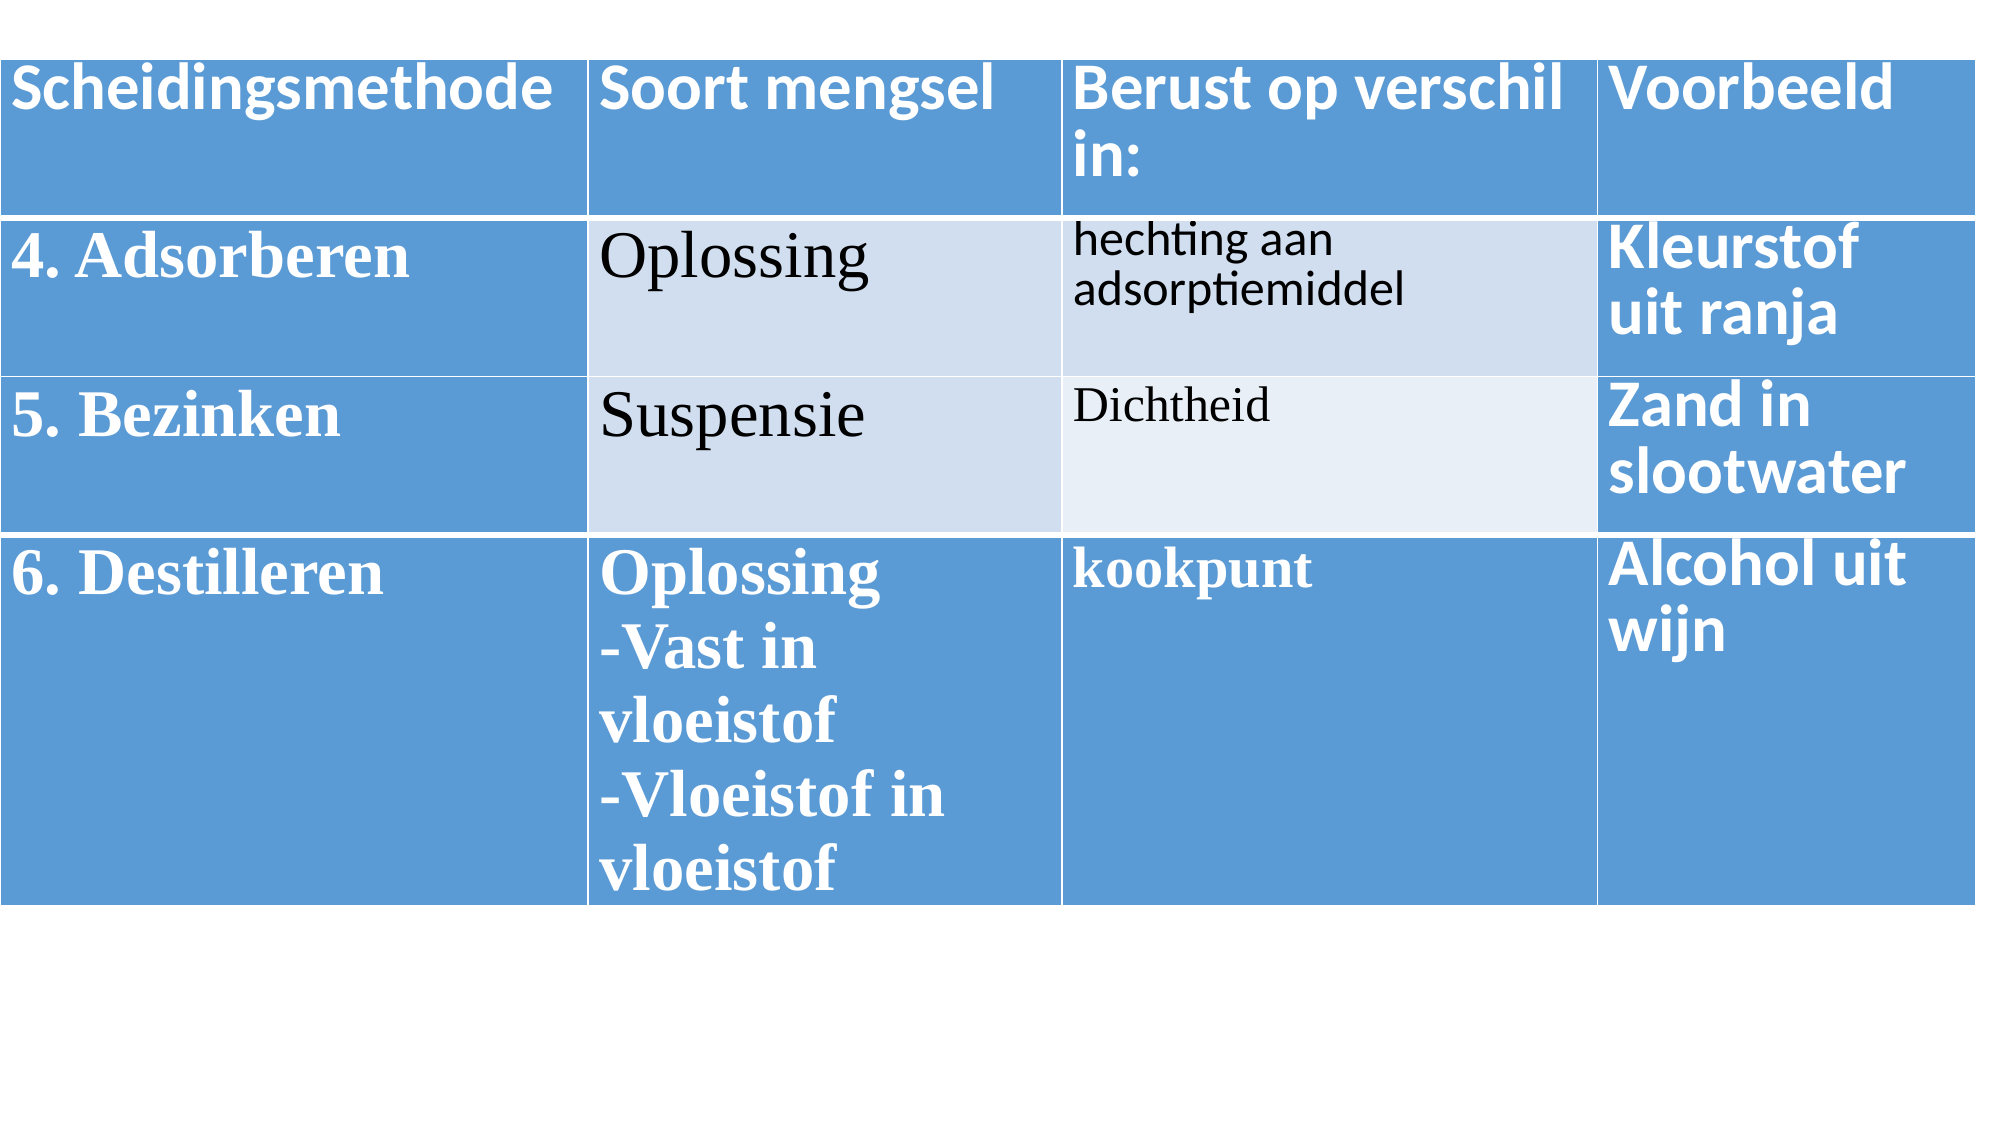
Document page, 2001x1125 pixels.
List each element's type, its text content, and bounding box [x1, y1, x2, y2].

table_cell 4. Adsorberen [1, 221, 587, 376]
table_cell Zand in slootwater [1598, 377, 1975, 532]
table_cell Dichtheid [1063, 377, 1597, 532]
table_header Berust op verschil in: [1063, 60, 1597, 215]
table_header Scheidingsmethode [1, 60, 587, 215]
table_cell Kleurstof uit ranja [1598, 221, 1975, 376]
table_cell Oplossing [589, 221, 1061, 376]
table_cell kookpunt [1063, 538, 1597, 905]
table_cell Oplossing -Vast in vloeistof -Vloeistof in vloeistof [589, 538, 1061, 905]
table_cell 5. Bezinken [1, 377, 587, 532]
table_cell Alcohol uit wijn [1598, 538, 1975, 905]
table_header Soort mengsel [589, 60, 1061, 215]
table_cell hechting aan adsorptiemiddel [1063, 221, 1597, 376]
table_header Voorbeeld [1598, 60, 1975, 215]
table_cell 6. Destilleren [1, 538, 587, 905]
table_cell Suspensie [589, 377, 1061, 532]
